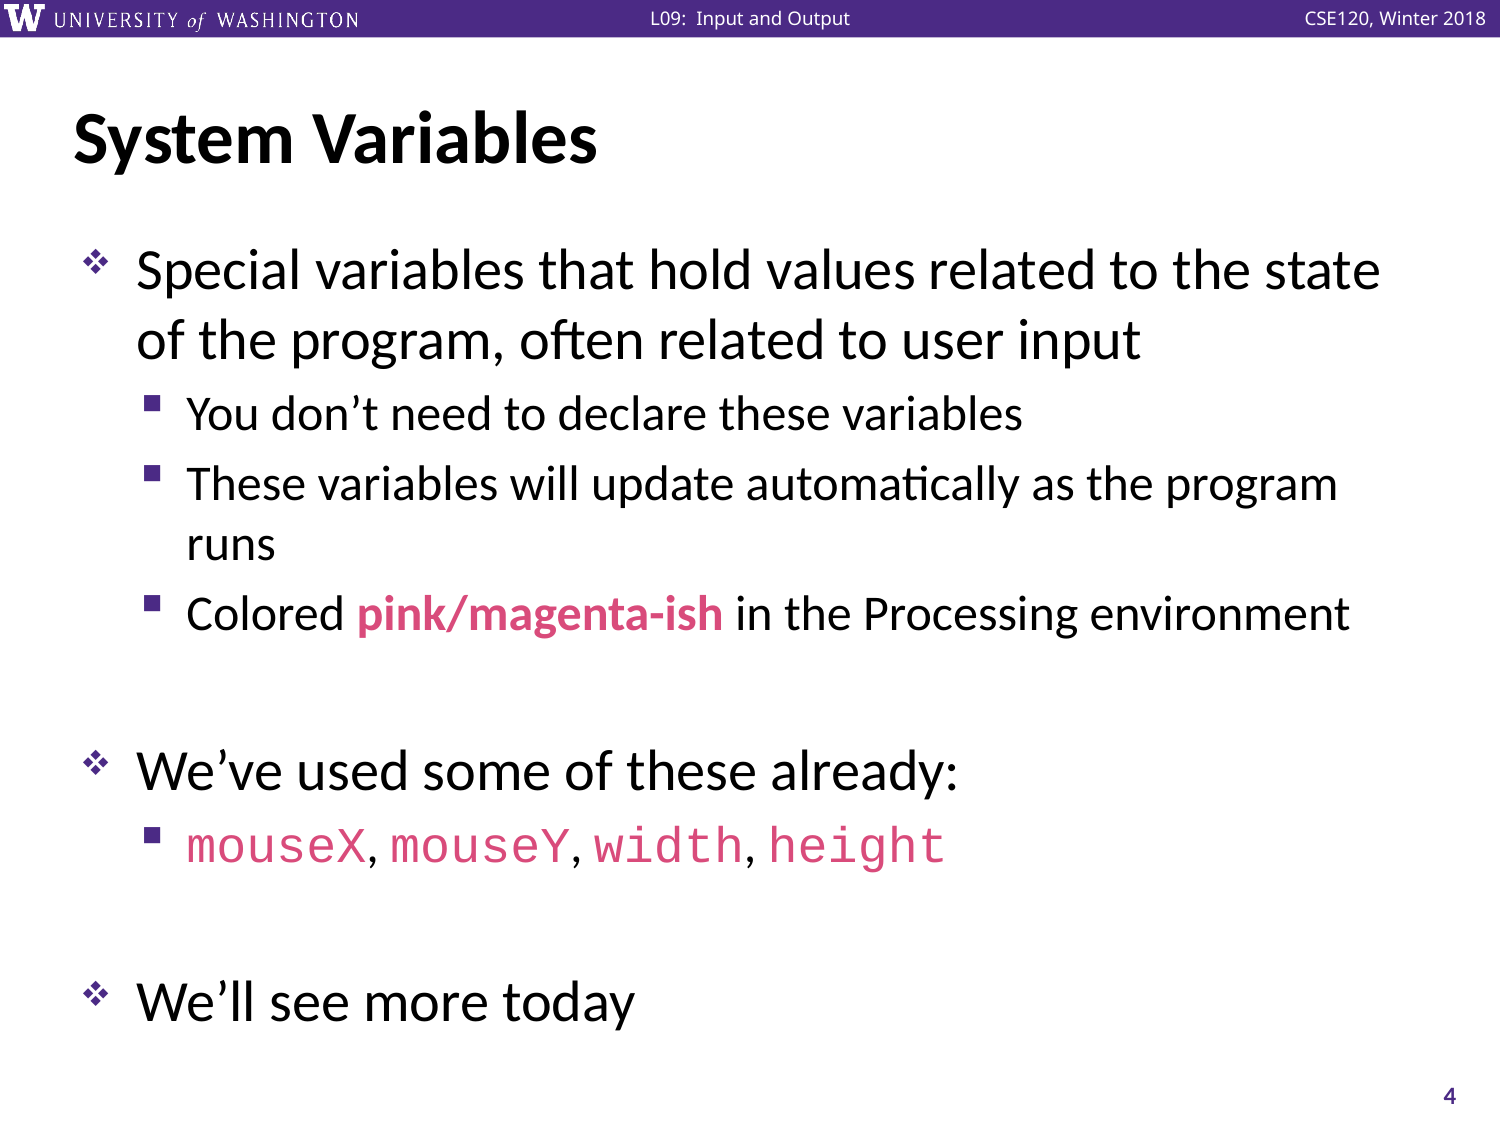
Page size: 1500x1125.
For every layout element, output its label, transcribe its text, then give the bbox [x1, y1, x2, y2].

slide_number 4 [1400, 1065, 1500, 1125]
title System Variables [58, 71, 1438, 197]
picture [4, 4, 358, 32]
list Special variables that hold values related to the state of the program, often related to user input You don’t need to declare these variables These variables will update automatically as the program runs Colored pink/magenta-ish in the Processing environment We’ve used some of these already: mouseX, mouseY, width, height We’ll see more today [64, 223, 1438, 1040]
